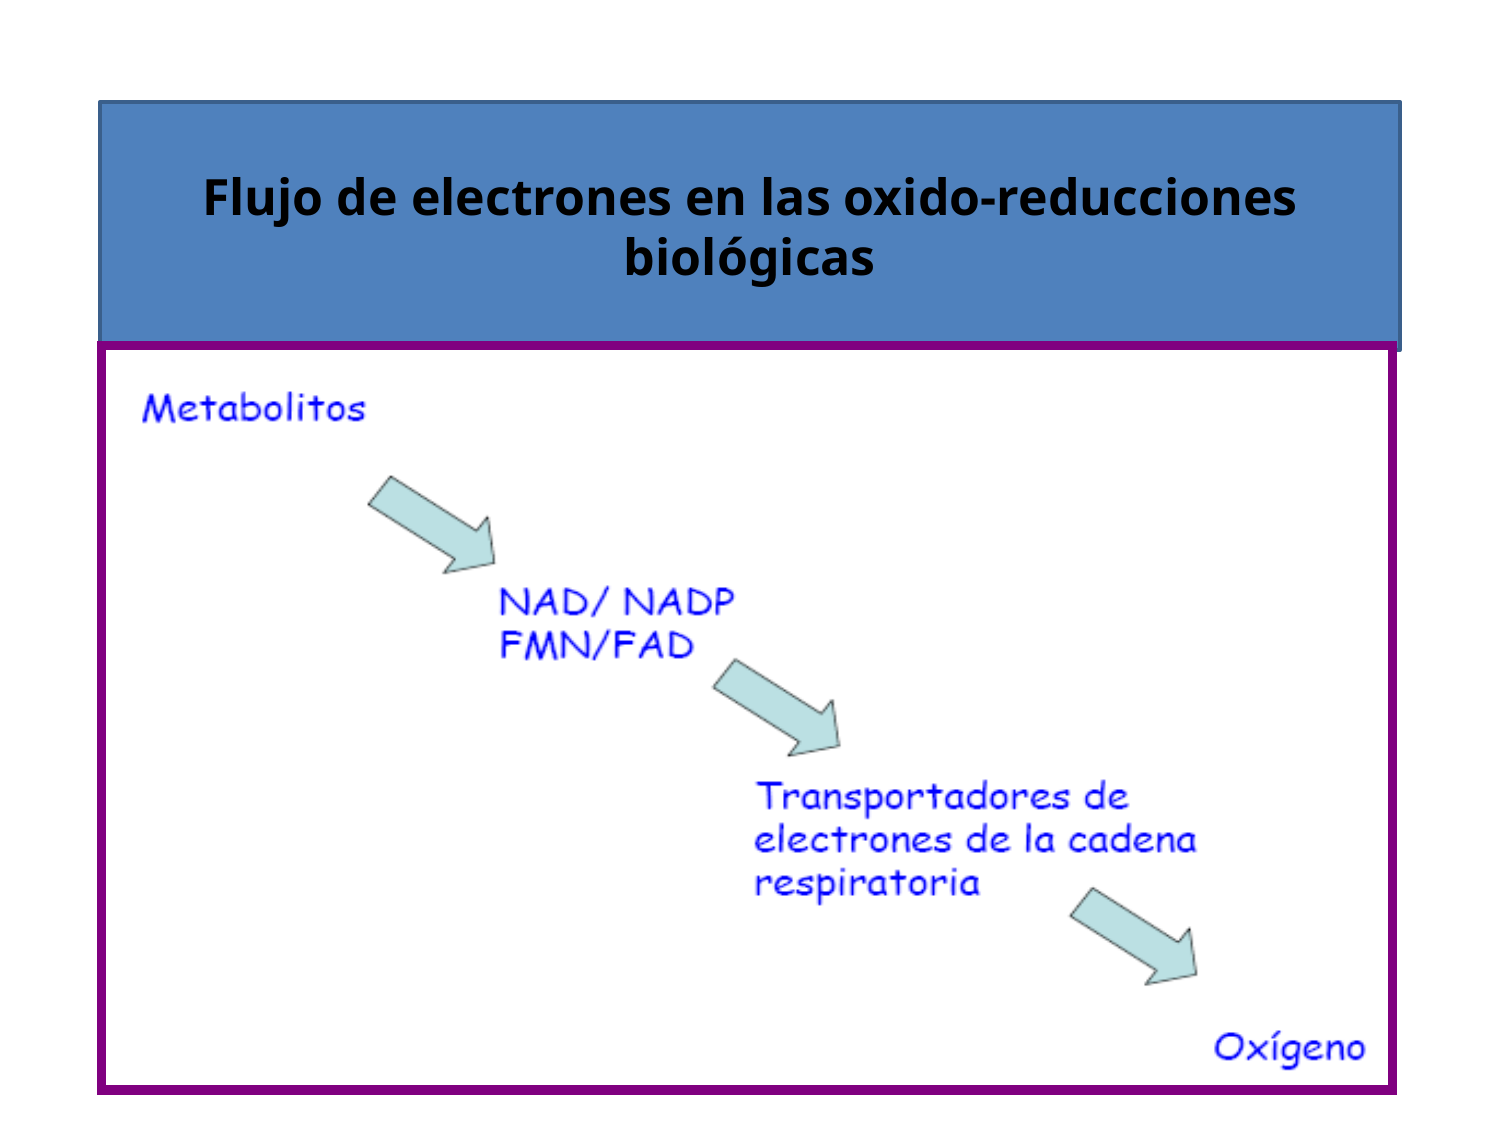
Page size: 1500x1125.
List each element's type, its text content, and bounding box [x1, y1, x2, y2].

text_box Flujo de electrones en las oxido-reducciones biológicas [98, 100, 1402, 352]
picture [99, 113, 1388, 1086]
